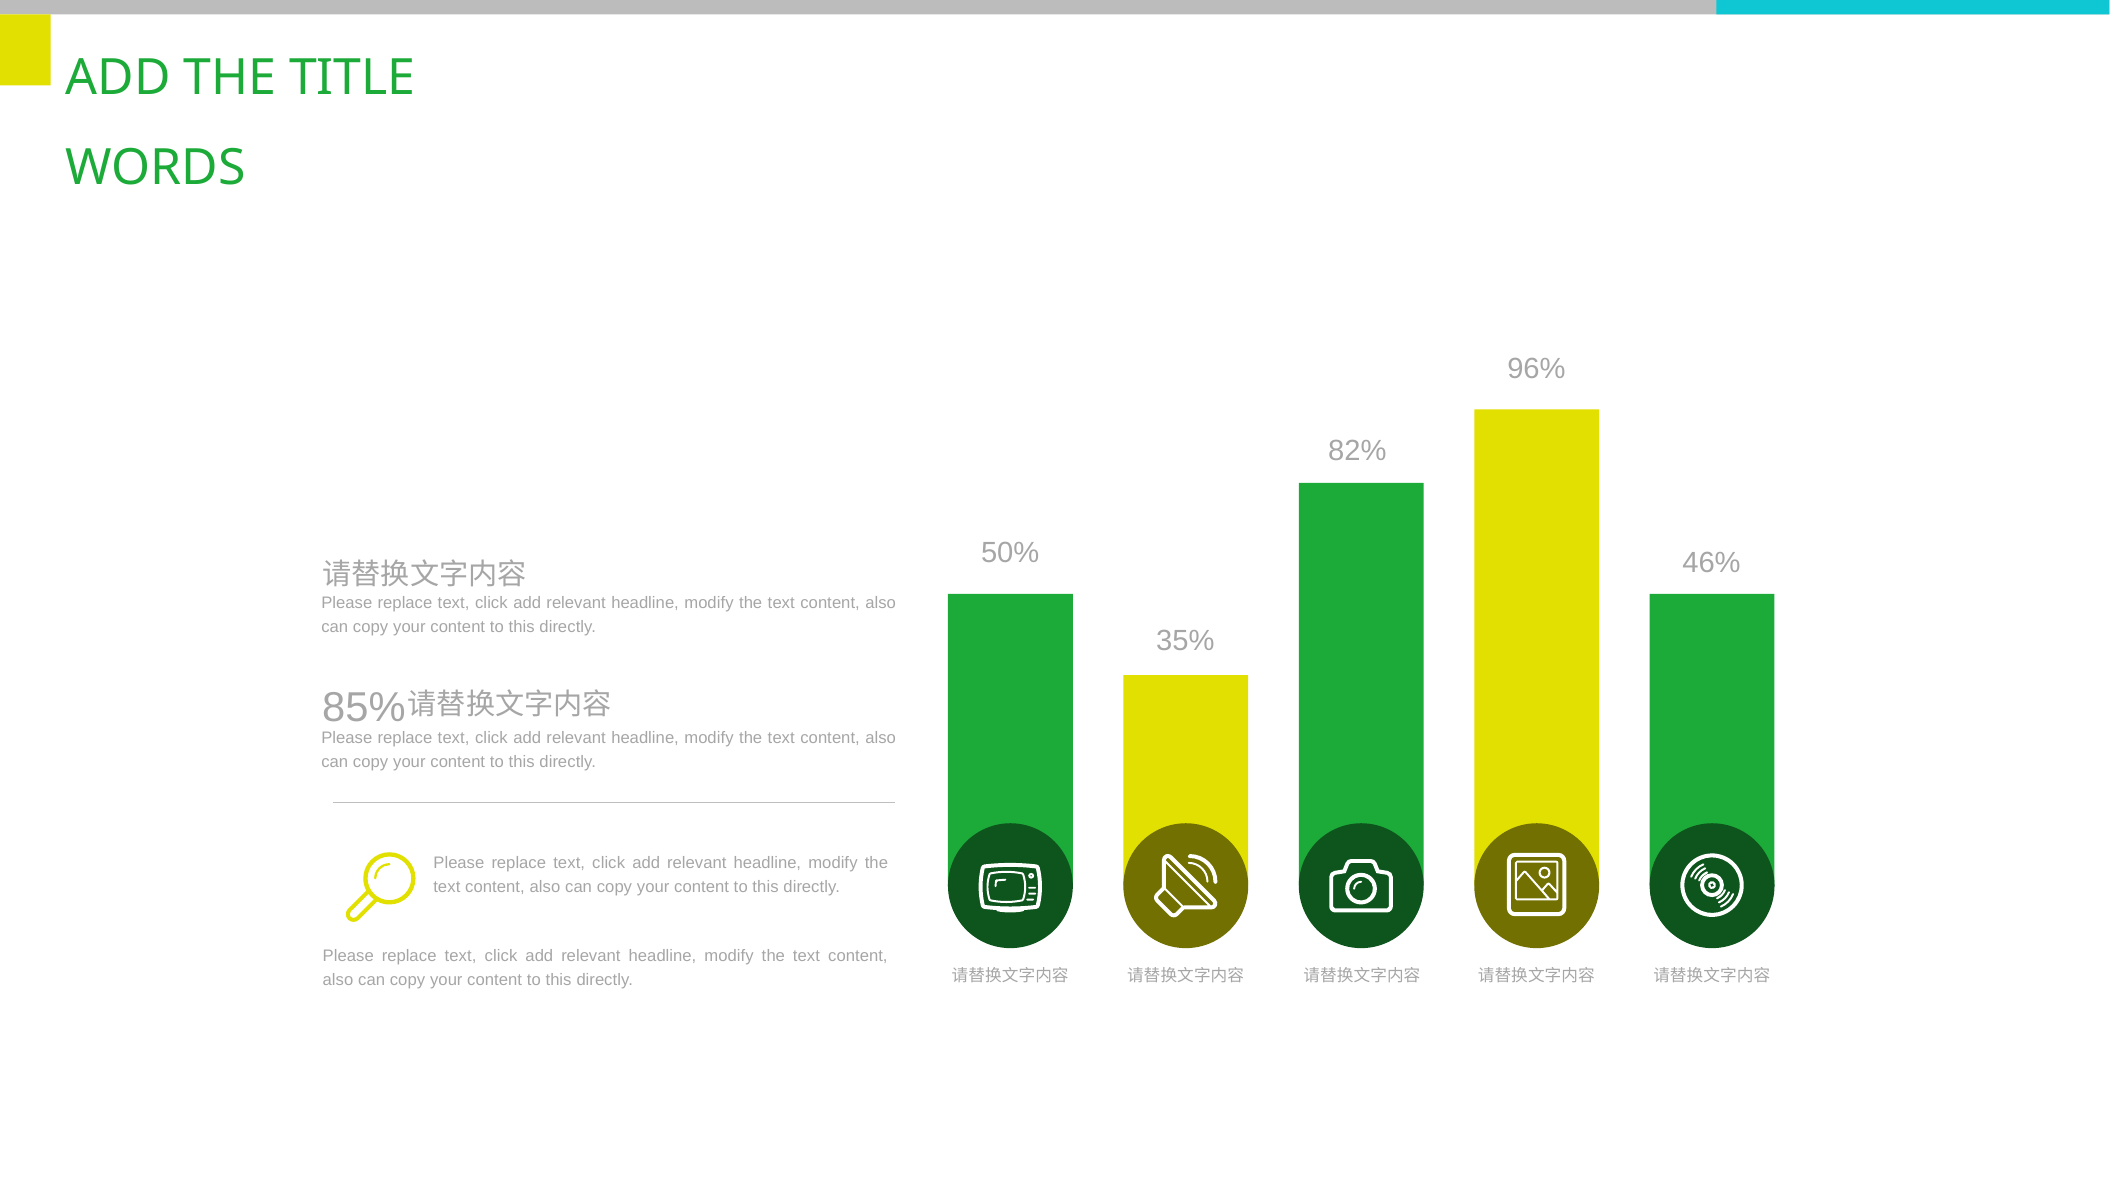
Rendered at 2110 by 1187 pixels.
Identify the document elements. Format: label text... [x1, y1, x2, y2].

text_box [1473, 408, 1600, 875]
text_box 46% [1682, 536, 1742, 579]
text_box [947, 593, 1074, 875]
text_box [1649, 593, 1776, 877]
text_box Please replace text, click add relevant headline, modify the text content, also can copy your content to this directly. [321, 723, 897, 772]
text_box 请替换文字内容 [1127, 961, 1245, 985]
text_box Please replace text, click add relevant headline, modify the text content, also can copy your content to this directly. [321, 588, 897, 637]
text_box [1473, 822, 1601, 950]
text_box [1648, 822, 1776, 950]
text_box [1153, 853, 1218, 918]
text_box 请替换文字内容 [1653, 960, 1771, 985]
text_box [1298, 482, 1425, 876]
text_box 请替换文字内容 [407, 678, 686, 721]
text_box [1506, 852, 1567, 917]
text_box 请替换文字内容 [1303, 961, 1421, 985]
text_box 82% [1328, 424, 1387, 467]
text_box 请替换文字内容 [322, 548, 528, 588]
text_box [1297, 822, 1425, 950]
text_box 50% [980, 526, 1040, 569]
text_box [946, 822, 1074, 950]
text_box 请替换文字内容 [1477, 960, 1596, 985]
text_box 35% [1156, 614, 1215, 657]
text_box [1329, 858, 1393, 913]
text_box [1680, 853, 1744, 917]
text_box [1122, 822, 1250, 950]
text_box 96% [1507, 341, 1566, 384]
text_box 请替换文字内容 [951, 961, 1070, 985]
text_box Please replace text, click add relevant headline, modify the text content, also can copy your content to this directly. [433, 847, 889, 896]
text_box ADD THE TITLE WORDS [50, 7, 583, 202]
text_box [978, 862, 1043, 913]
text_box 85% [322, 669, 406, 723]
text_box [345, 852, 416, 922]
text_box Please replace text, click add relevant headline, modify the text content, also can copy your content to this directly. [322, 941, 889, 989]
text_box [1122, 674, 1249, 876]
